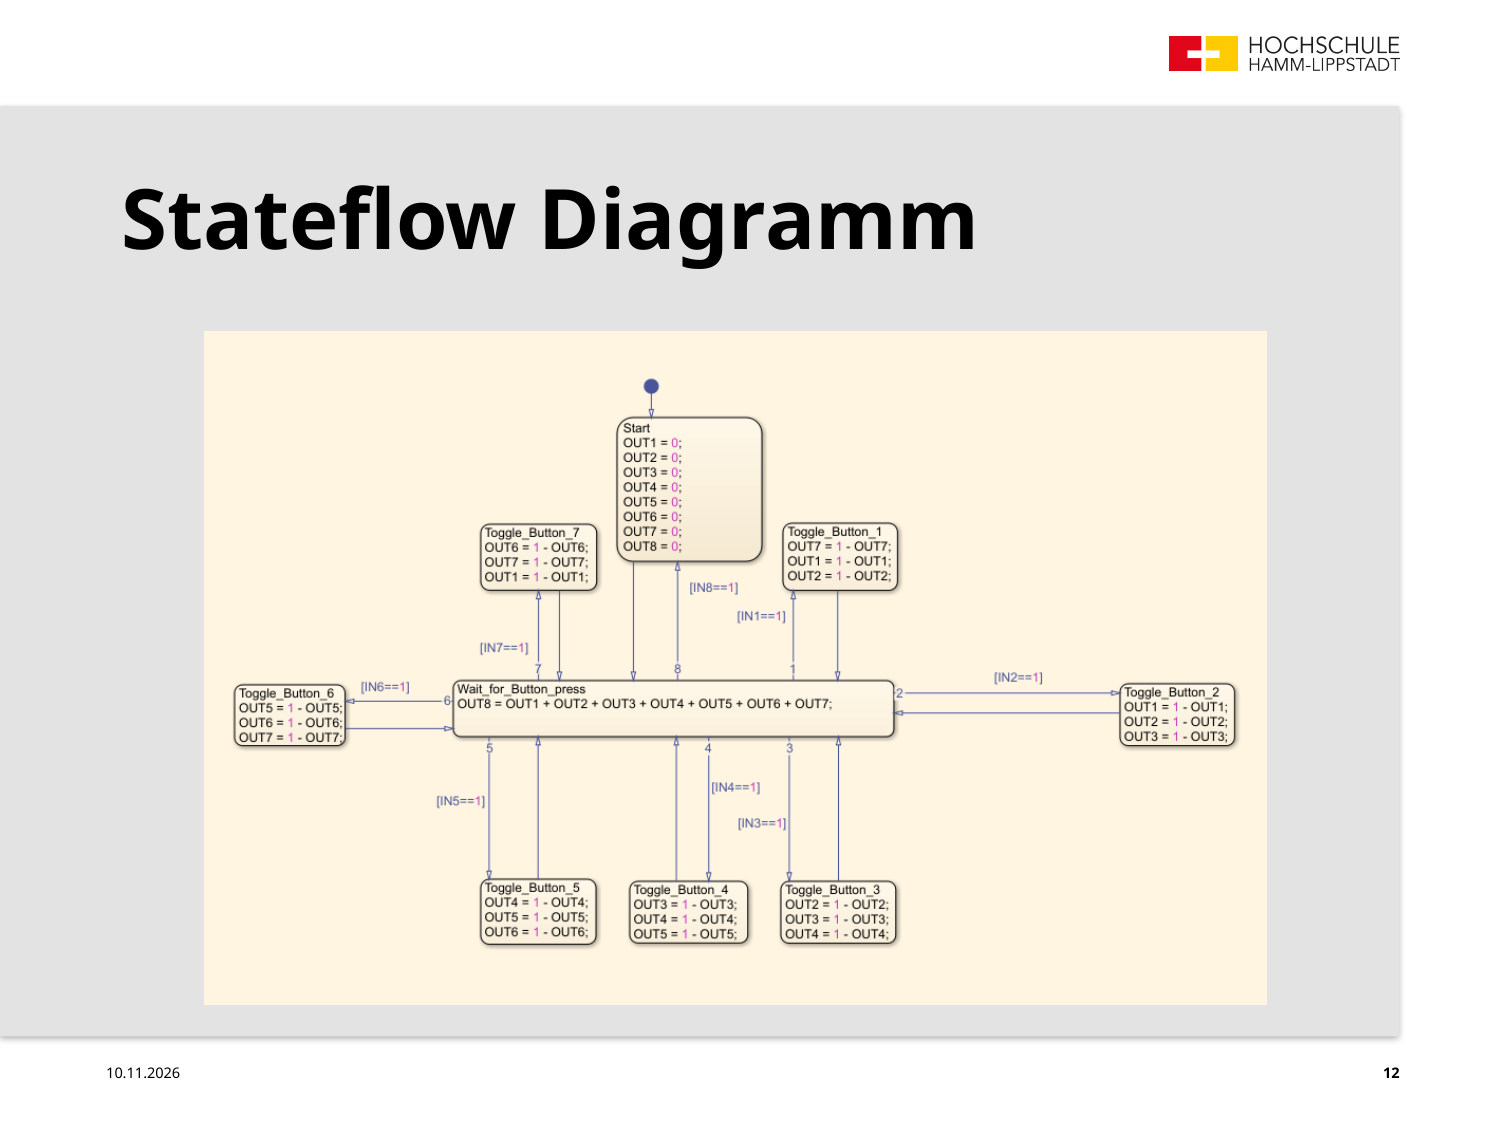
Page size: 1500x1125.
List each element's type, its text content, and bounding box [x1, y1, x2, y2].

title Stateflow Diagramm [106, 122, 1366, 310]
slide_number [106, 1065, 457, 1084]
picture [1169, 36, 1400, 71]
slide_number 12 [1049, 1065, 1400, 1084]
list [204, 331, 1267, 1006]
